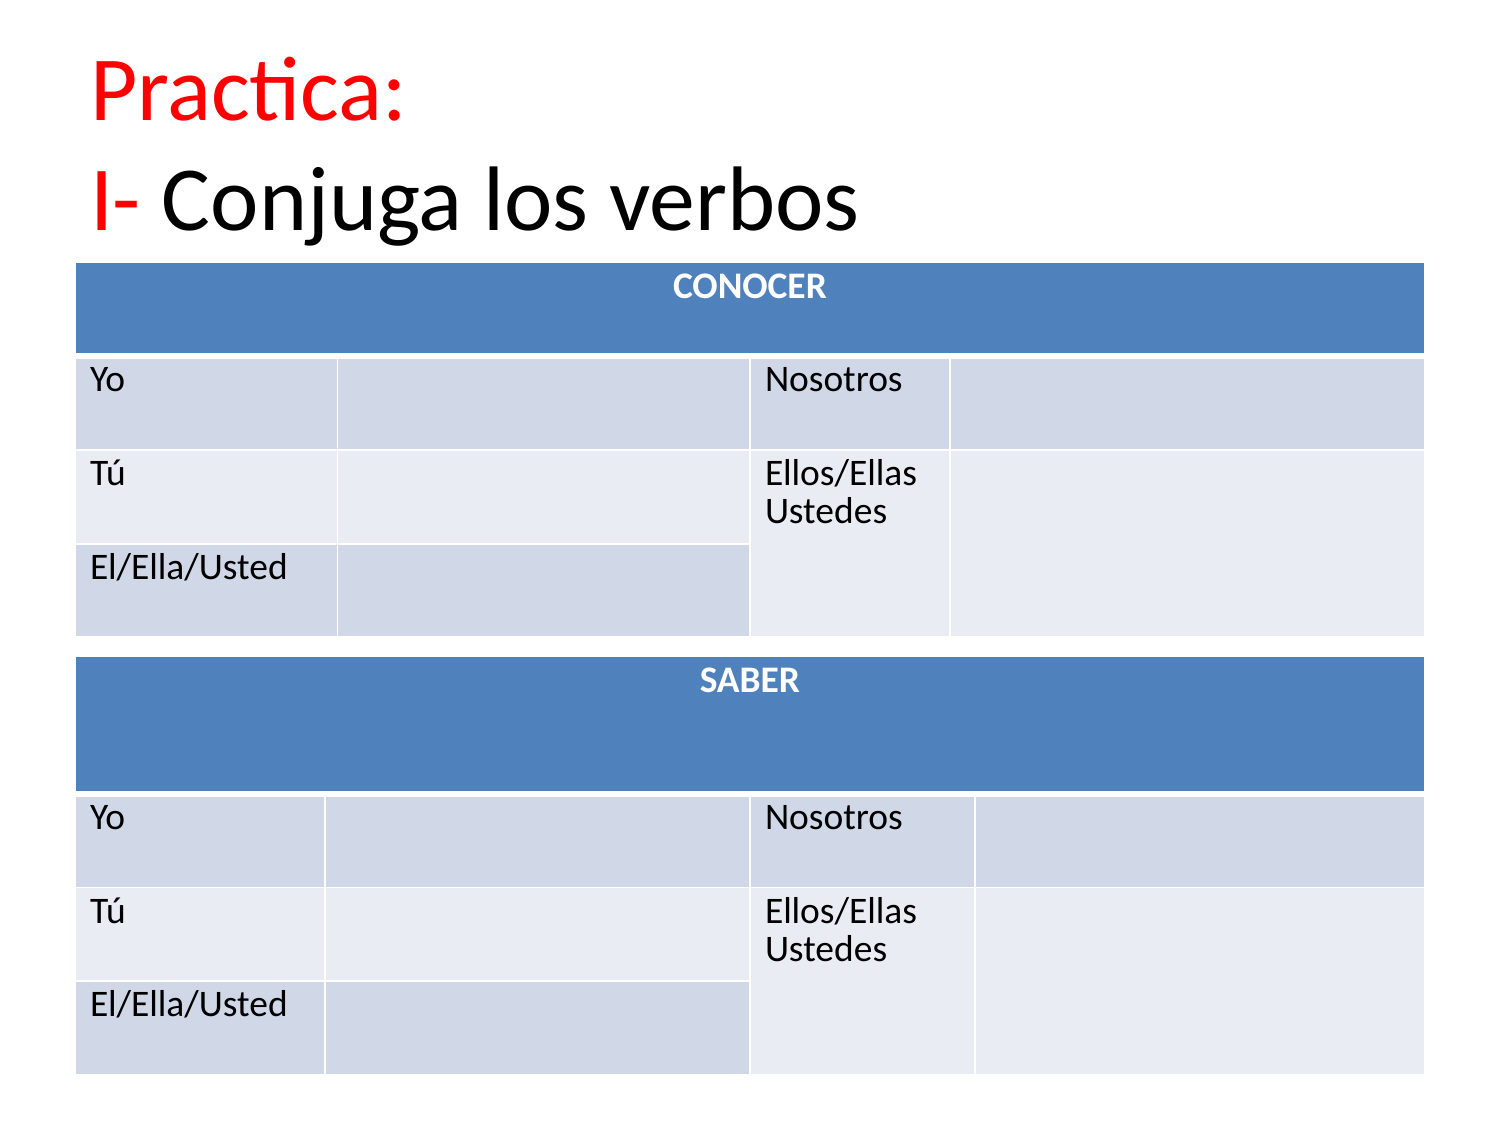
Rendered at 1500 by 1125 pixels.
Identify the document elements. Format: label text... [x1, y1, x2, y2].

table_cell Ellos/Ellas Ustedes [751, 888, 974, 1074]
table_cell [951, 451, 1424, 636]
table_cell Yo [76, 359, 337, 449]
table_cell [951, 359, 1424, 449]
table_cell El/Ella/Usted [76, 545, 337, 636]
table_cell [338, 545, 749, 636]
table_cell Tú [76, 451, 337, 543]
table_cell [338, 451, 749, 543]
table_cell Yo [76, 797, 324, 887]
table_cell [976, 797, 1424, 887]
table_cell [326, 797, 749, 887]
table_cell [326, 982, 749, 1074]
table_header CONOCER [76, 263, 1424, 353]
table_cell El/Ella/Usted [76, 982, 324, 1074]
title Practica: I- Conjuga los verbos [74, 44, 1426, 233]
table_cell Nosotros [751, 797, 974, 887]
table_cell Nosotros [751, 359, 949, 449]
table_header SABER [76, 657, 1424, 791]
table_cell [338, 359, 749, 449]
table_cell Ellos/Ellas Ustedes [751, 451, 949, 636]
table_cell Tú [76, 888, 324, 980]
table_cell [976, 888, 1424, 1074]
table_cell [326, 888, 749, 980]
